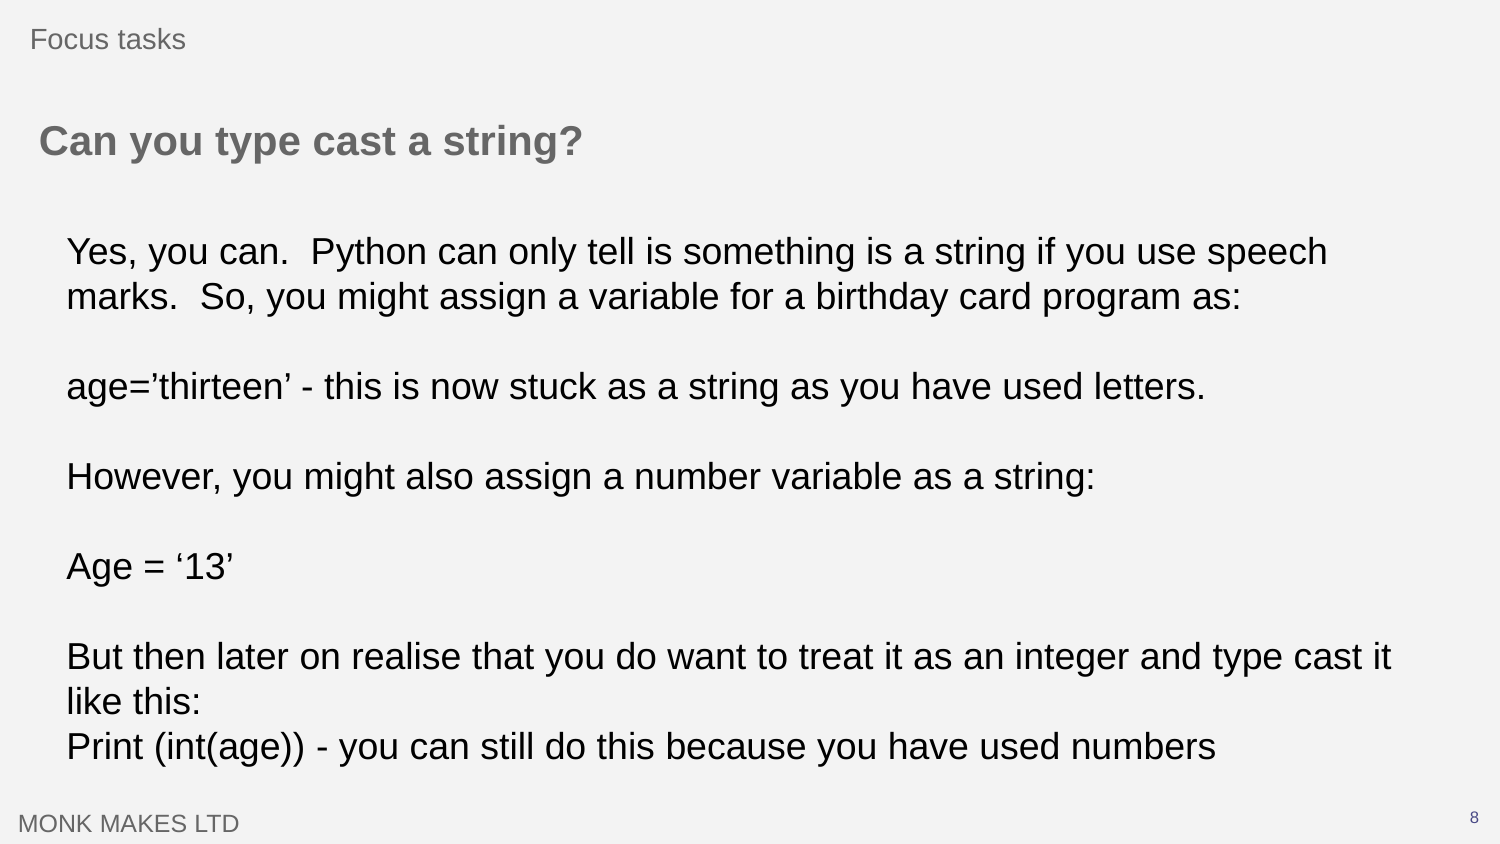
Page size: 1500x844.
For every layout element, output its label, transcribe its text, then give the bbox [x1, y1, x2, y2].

slide_number ‹#› [1448, 792, 1500, 844]
subtitle Focus tasks [14, 0, 1500, 52]
title Can you type cast a string? [23, 81, 1422, 198]
text_box Yes, you can. Python can only tell is something is a string if you use speech marks. So, you might assign a variable for a birthday card program as: age=’thirteen’ - this is now stuck as a string as you have used letters. However, you might also assign a number variable as a string: Age = ‘13’ But then later on realise that you do want to treat it as an integer and type cast it like this: Print (int(age)) - you can still do this because you have used numbers [51, 166, 1437, 793]
